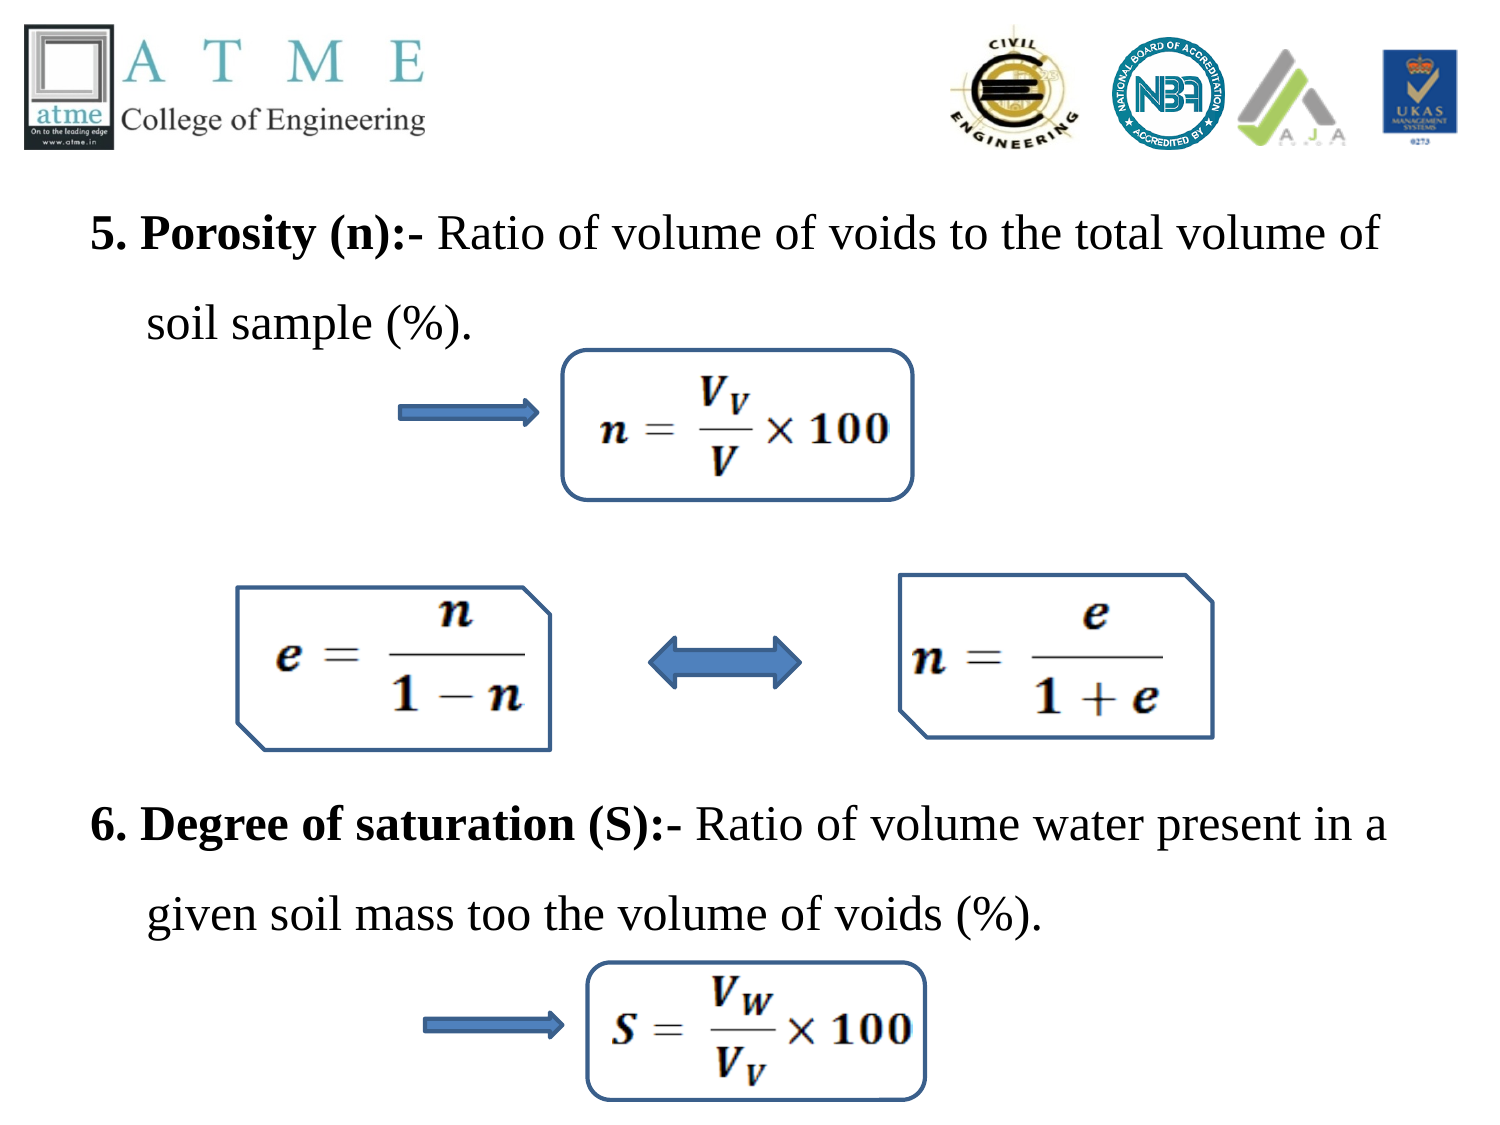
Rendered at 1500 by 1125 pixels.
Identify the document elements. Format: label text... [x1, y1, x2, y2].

text_box [585, 960, 928, 1102]
picture [1112, 37, 1213, 150]
picture [1184, 109, 1225, 150]
picture [612, 974, 913, 1098]
text_box [560, 347, 915, 503]
text_box [235, 585, 553, 753]
text_box [422, 1010, 565, 1040]
picture [1237, 49, 1458, 146]
picture [1179, 37, 1225, 79]
picture [24, 24, 425, 150]
picture [274, 599, 526, 726]
text_box [397, 398, 540, 427]
picture [950, 24, 1080, 150]
picture [912, 599, 1163, 726]
text_box [897, 572, 1215, 740]
picture [1209, 103, 1218, 120]
text_box [647, 635, 803, 690]
picture [599, 374, 891, 488]
list 5. Porosity (n):- Ratio of volume of voids to the total volume of soil sample (%). 6. Degree of saturation (S):- Ratio of volume water present in a given soil mass too the volume of voids (%). [75, 162, 1425, 1088]
